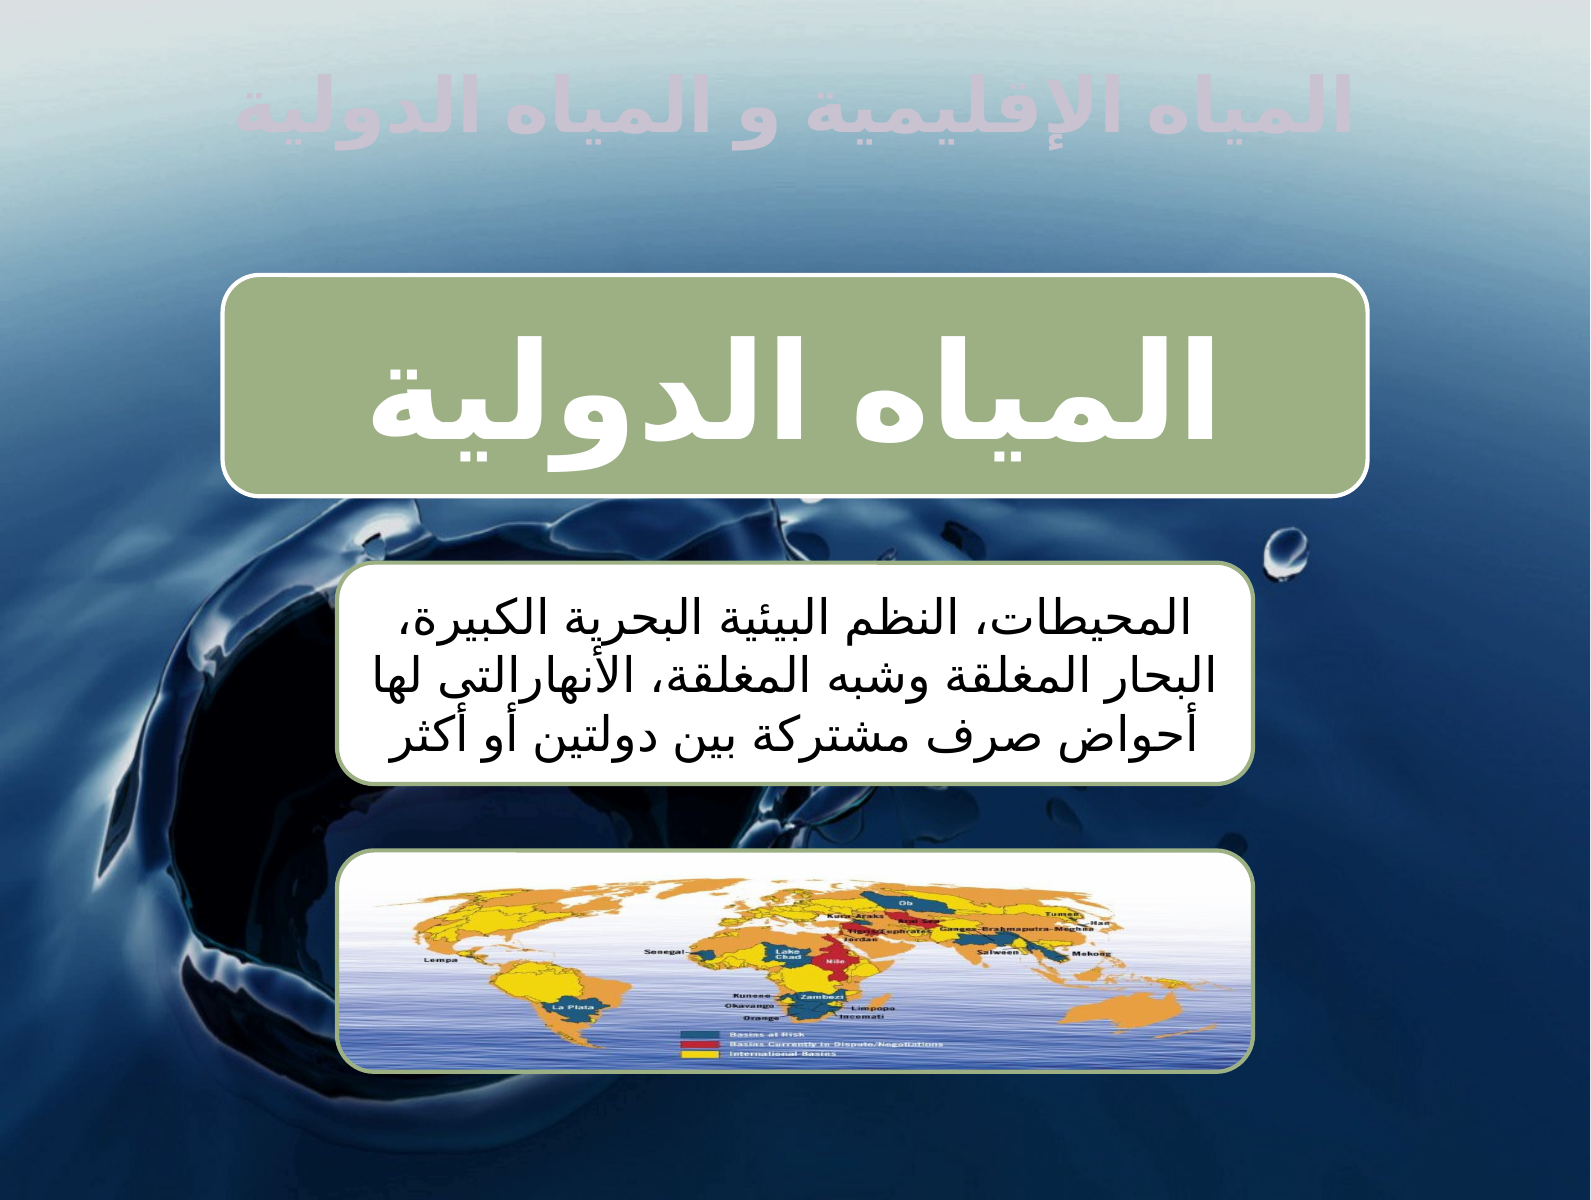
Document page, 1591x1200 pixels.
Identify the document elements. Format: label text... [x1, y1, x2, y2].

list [79, 274, 1511, 1073]
title المياه الإقليمية و المياه الدولية [79, 48, 1511, 249]
picture [0, 0, 1591, 1200]
